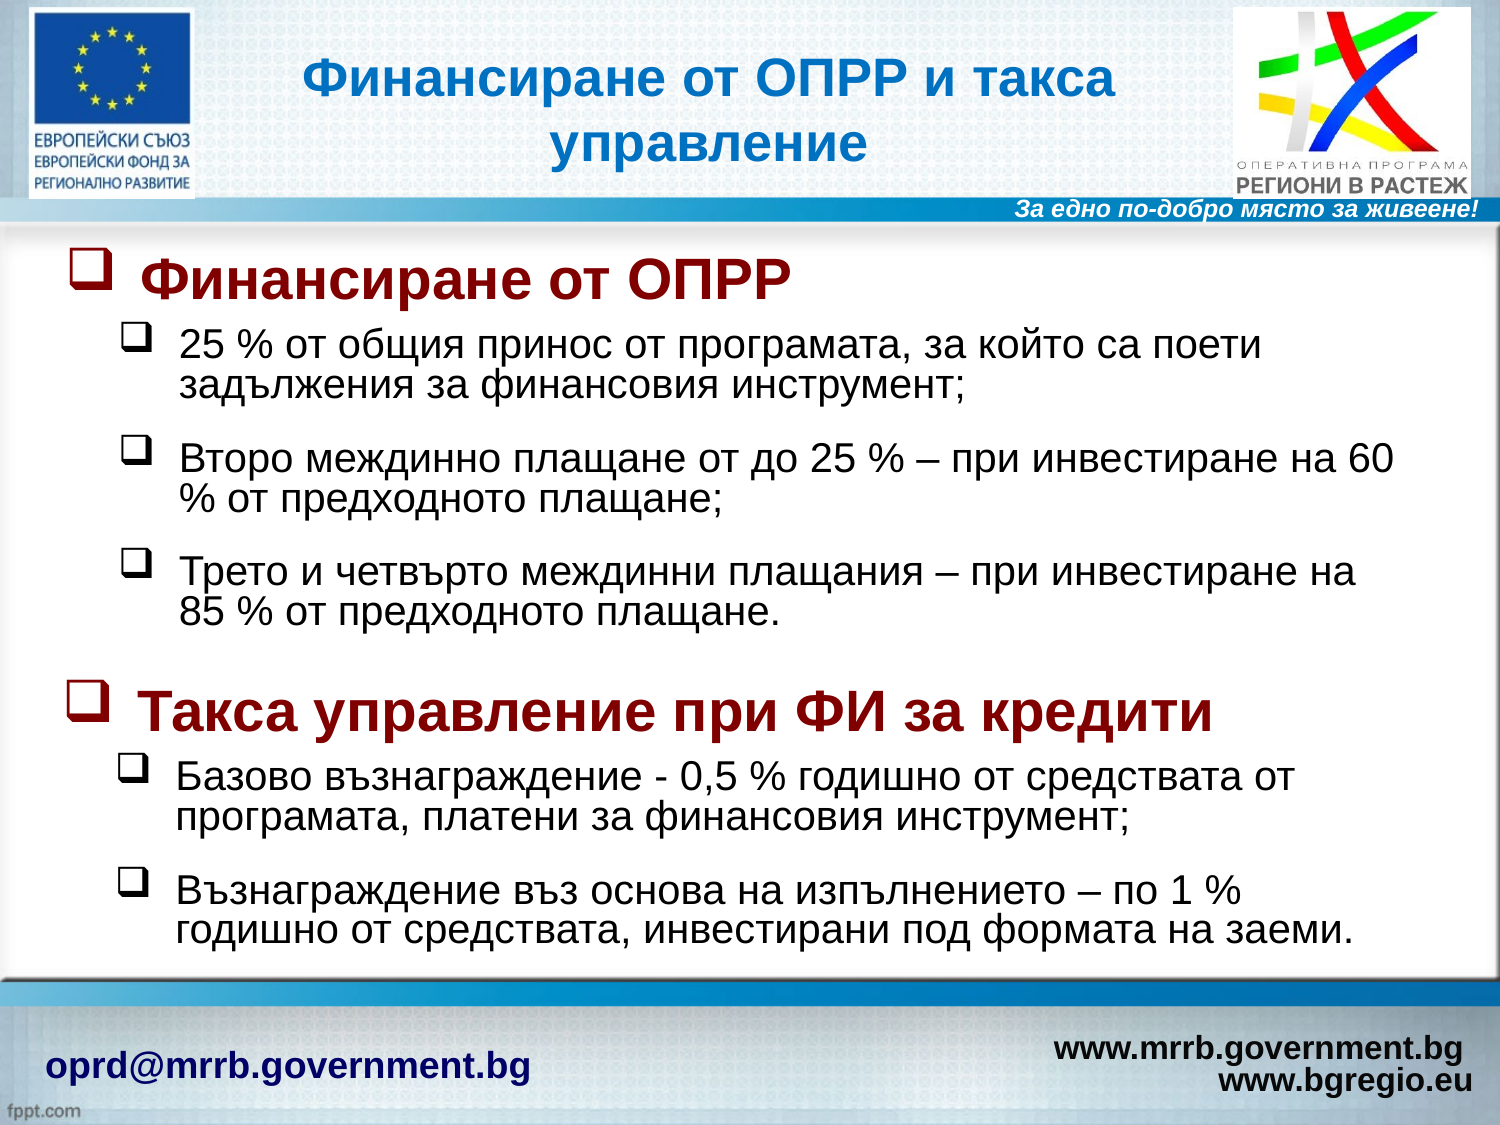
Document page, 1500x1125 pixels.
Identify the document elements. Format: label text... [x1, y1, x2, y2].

text_box За едно по-добро място за живеене! [744, 191, 1495, 231]
text_box Финансиране от ОПРР [50, 234, 1067, 319]
text_box 25 % от общия принос от програмата, за който са поети задължения за финансовия инструмент; Второ междинно плащане от до 25 % – при инвестиране на 60 % от предходното плащане; Трето и четвърто междинни плащания – при инвестиране на 85 % от предходното плащане. [74, 319, 1421, 641]
picture [0, 0, 1500, 1125]
text_box Финансиране от ОПРР и такса управление [231, 34, 1188, 181]
text_box Такса управление при ФИ за кредити [47, 665, 1372, 751]
text_box www.mrrb.government.bg www.bgregio.eu [738, 1026, 1489, 1105]
text_box Базово възнаграждение - 0,5 % годишно от средствата от програмата, платени за финансовия инструмент; Възнаграждение въз основа на изпълнението – по 1 % годишно от средствата, инвестирани под формата на заеми. [71, 751, 1418, 960]
text_box oprd@mrrb.government.bg [30, 1042, 547, 1094]
